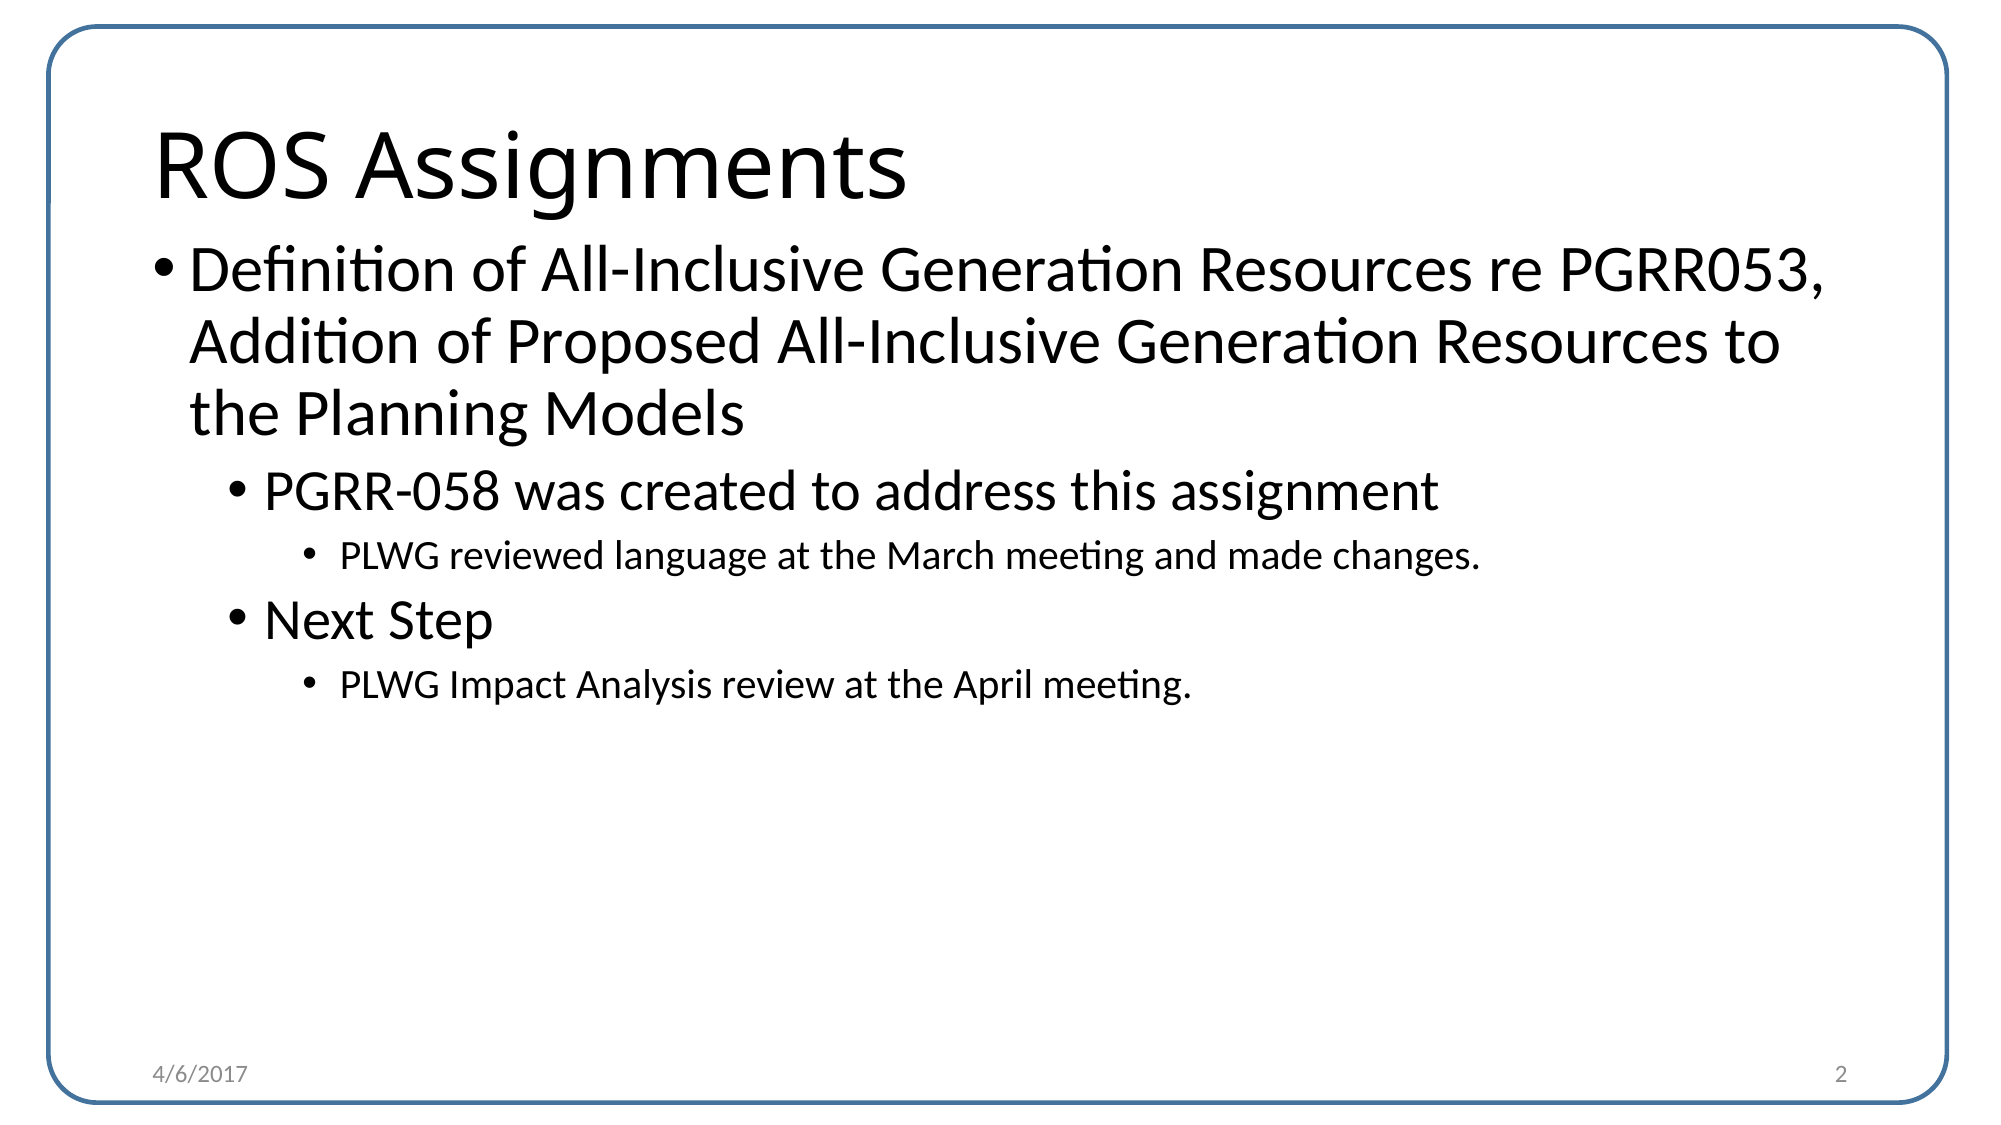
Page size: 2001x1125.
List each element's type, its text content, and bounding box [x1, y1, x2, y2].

slide_number 2 [1412, 1042, 1863, 1103]
list Definition of All-Inclusive Generation Resources re PGRR053, Addition of Proposed All-Inclusive Generation Resources to the Planning Models PGRR-058 was created to address this assignment PLWG reviewed language at the March meeting and made changes. Next Step PLWG Impact Analysis review at the April meeting. [137, 226, 1891, 1014]
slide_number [137, 1042, 588, 1103]
title ROS Assignments [137, 59, 1863, 226]
